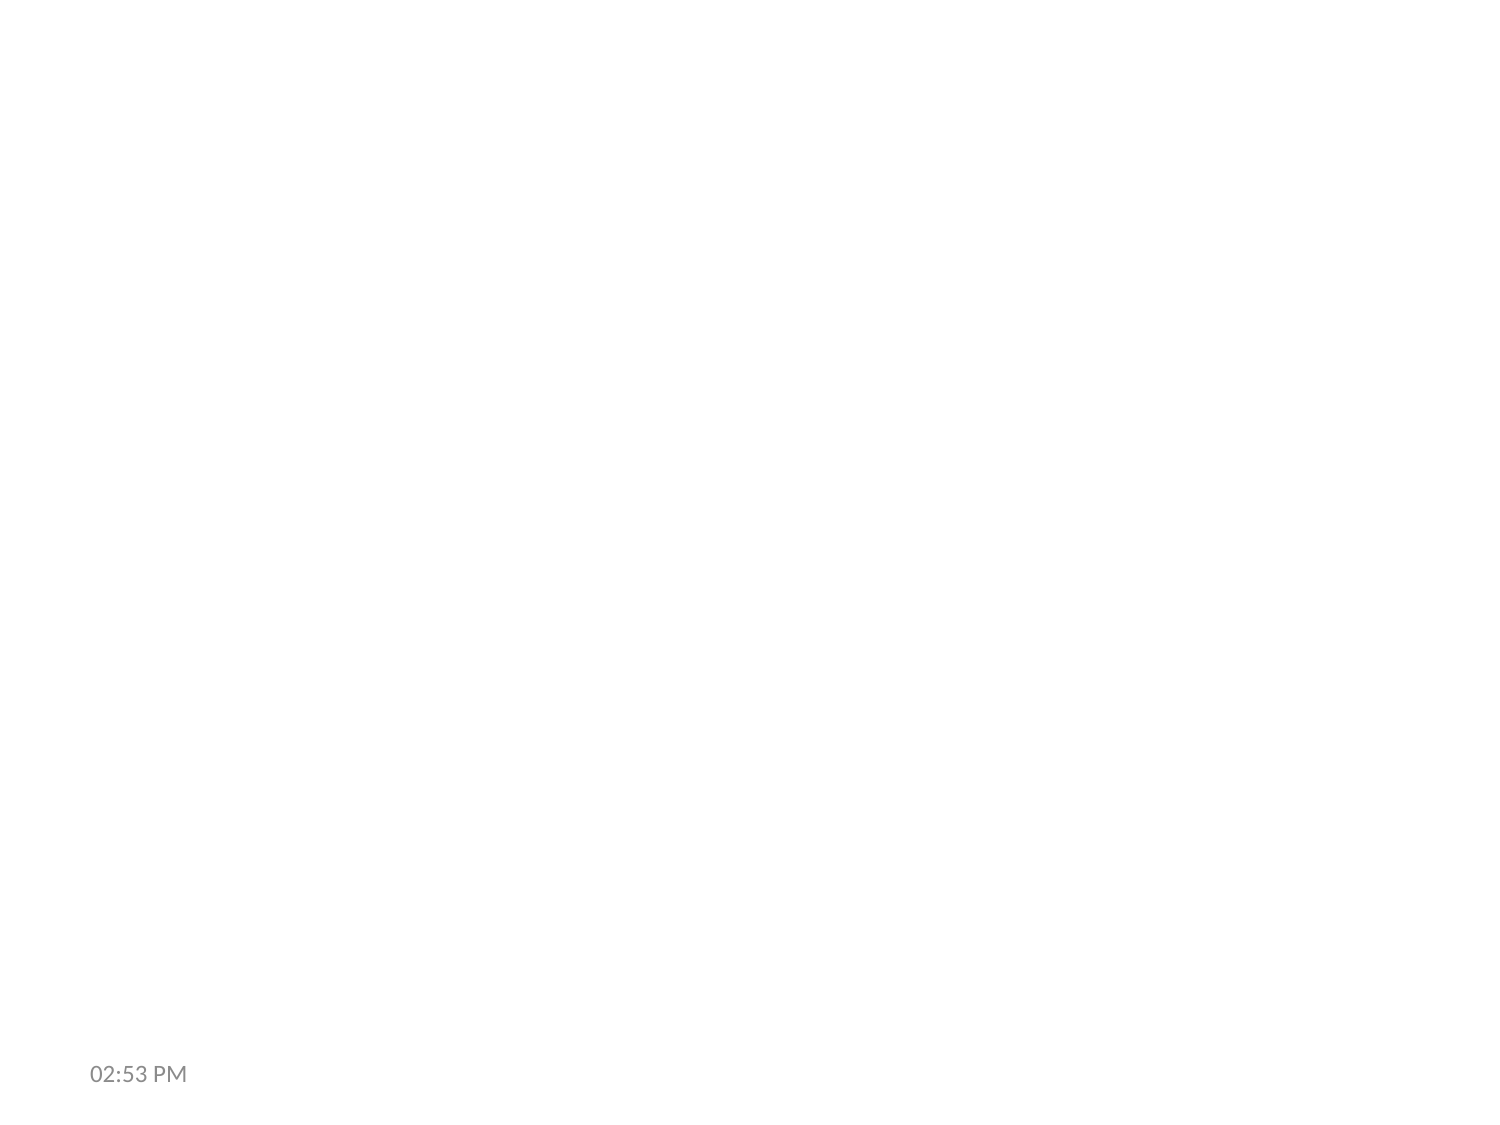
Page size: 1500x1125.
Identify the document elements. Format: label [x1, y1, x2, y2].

slide_number [75, 1042, 425, 1103]
